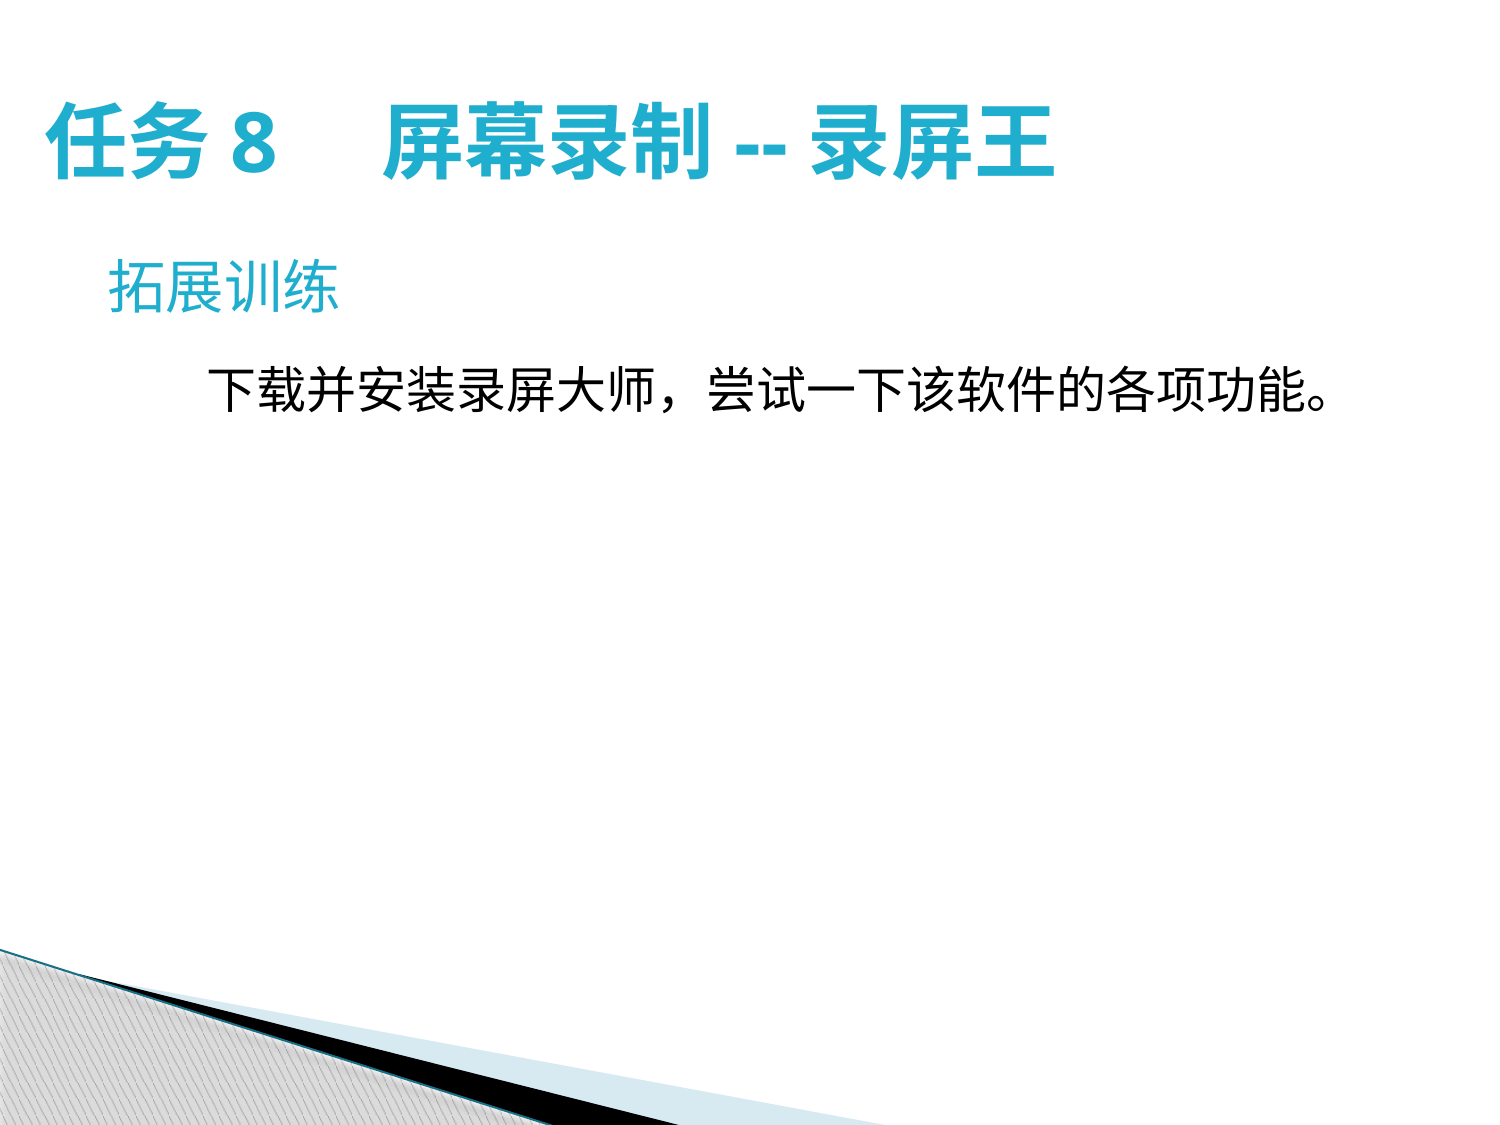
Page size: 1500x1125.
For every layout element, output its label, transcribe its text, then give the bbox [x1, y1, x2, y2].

title 任务8 屏幕录制--录屏王 [29, 45, 1500, 233]
list 拓展训练 下载并安装录屏大师，尝试一下该软件的各项功能。 [75, 243, 1425, 986]
